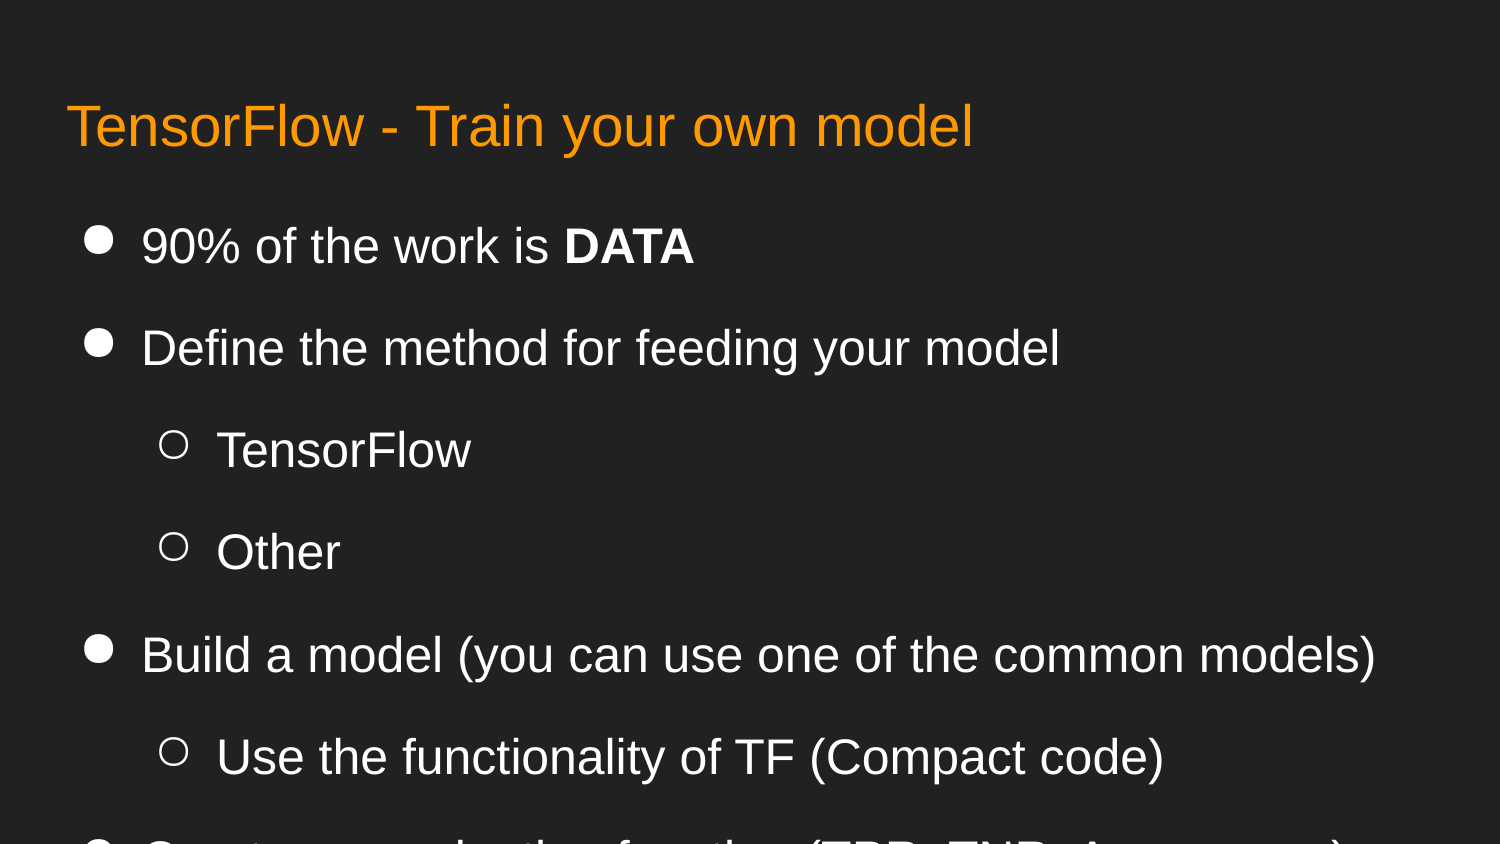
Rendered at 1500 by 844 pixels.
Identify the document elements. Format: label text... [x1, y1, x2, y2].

list 90% of the work is DATA Define the method for feeding your model TensorFlow Other Build a model (you can use one of the common models) Use the functionality of TF (Compact code) Create an evaluation function (TPR, TNR, Accuracy…) [51, 189, 1449, 750]
title TensorFlow - Train your own model [51, 72, 1449, 167]
